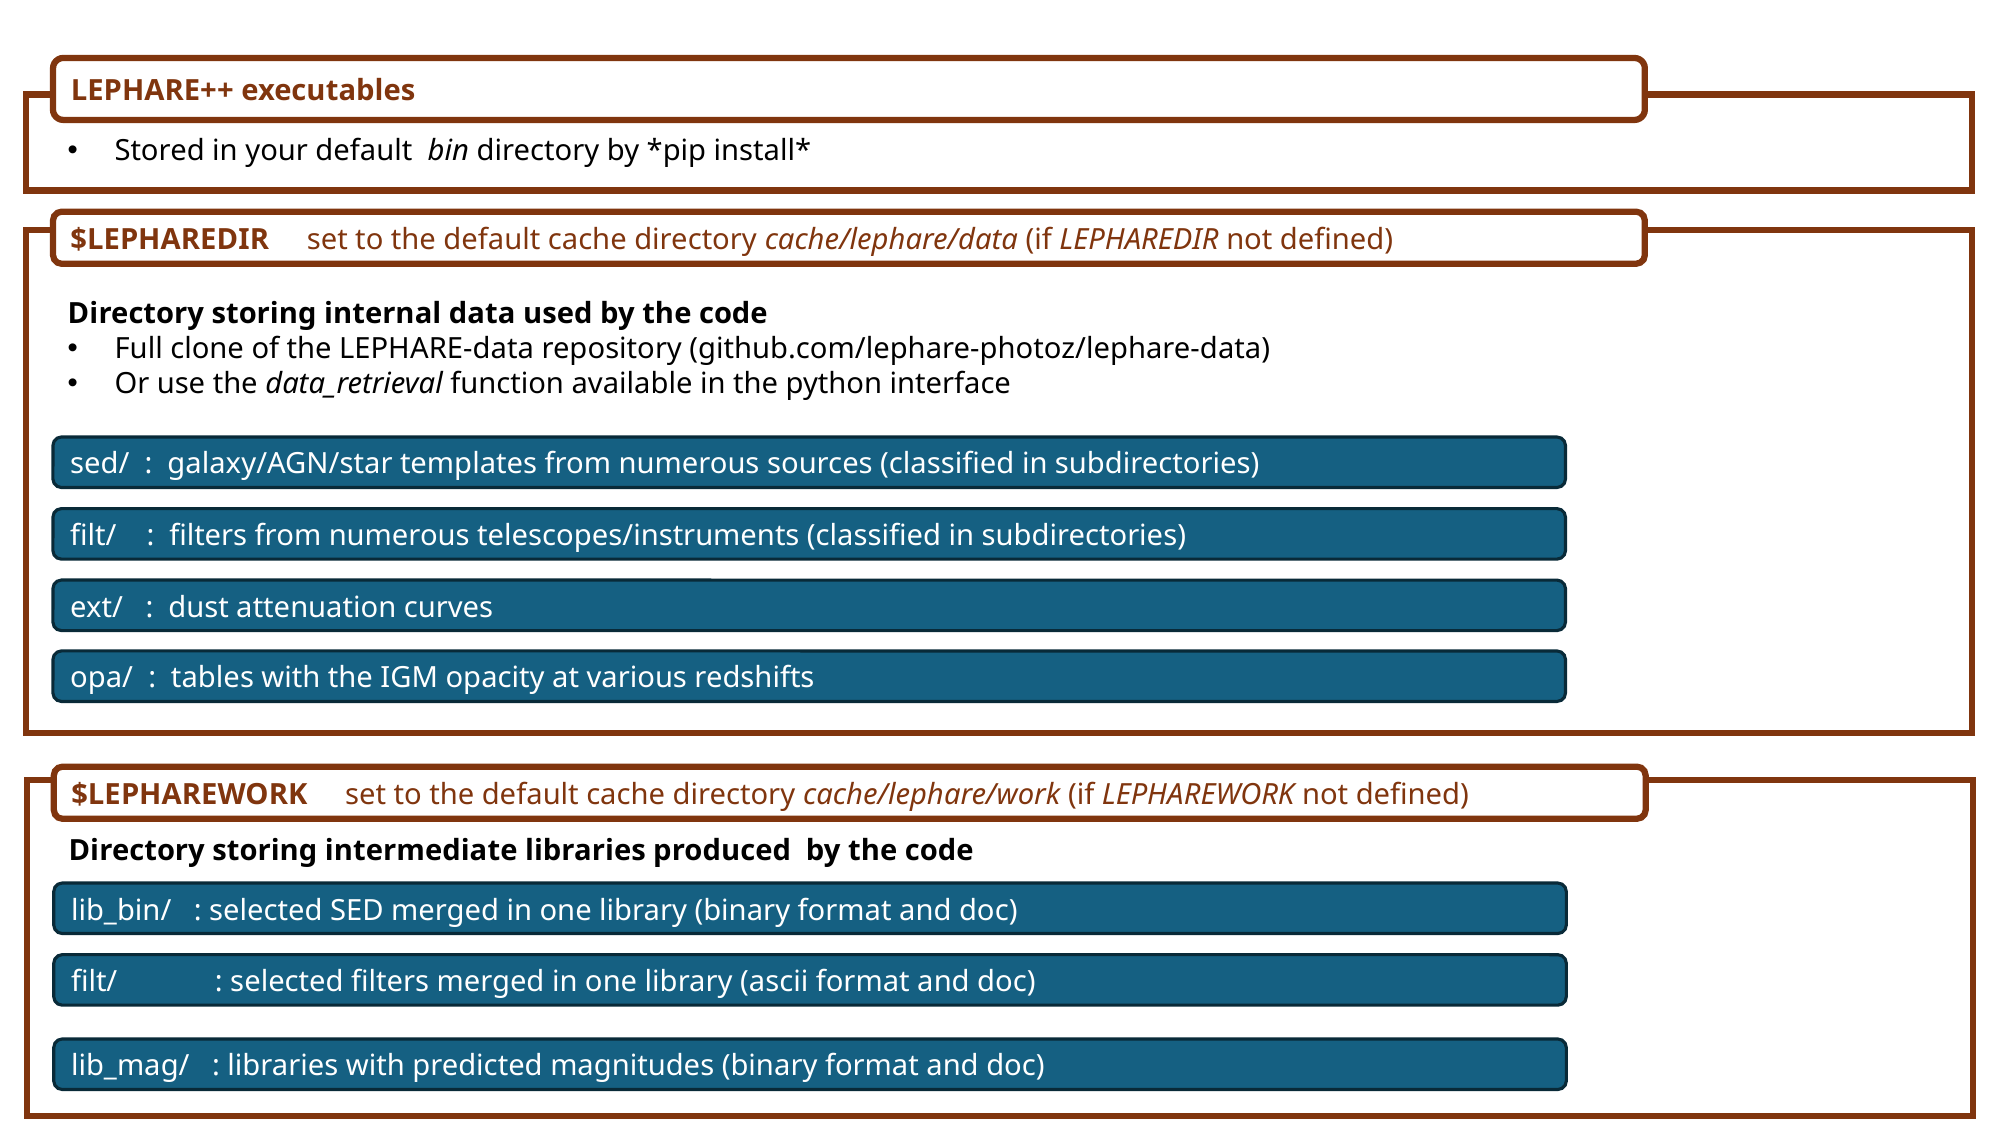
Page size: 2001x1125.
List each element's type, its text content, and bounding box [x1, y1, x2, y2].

text_box [24, 93, 1973, 192]
text_box $LEPHAREDIR set to the default cache directory cache/lephare/data (if LEPHAREDIR not defined) [51, 210, 1647, 266]
text_box Directory storing internal data used by the code Full clone of the LEPHARE-data repository (github.com/lephare-photoz/lephare-data) Or use the data_retrieval function available in the python interface [52, 287, 1816, 407]
text_box filt/ : selected filters merged in one library (ascii format and doc) [52, 953, 1568, 1007]
text_box LEPHARE++ executables [51, 56, 1647, 122]
text_box Directory storing intermediate libraries produced by the code [53, 823, 1816, 874]
text_box $LEPHAREWORK set to the default cache directory cache/lephare/work (if LEPHAREWORK not defined) [52, 765, 1648, 821]
text_box Stored in your default bin directory by *pip install* [52, 124, 1672, 174]
text_box lib_mag/ : libraries with predicted magnitudes (binary format and doc) [52, 1037, 1568, 1092]
text_box ext/ : dust attenuation curves [51, 578, 1568, 633]
text_box [24, 229, 1973, 734]
text_box filt/ : filters from numerous telescopes/instruments (classified in subdirectories) [51, 507, 1568, 561]
text_box [25, 778, 1974, 1117]
text_box opa/ : tables with the IGM opacity at various redshifts [51, 649, 1568, 704]
